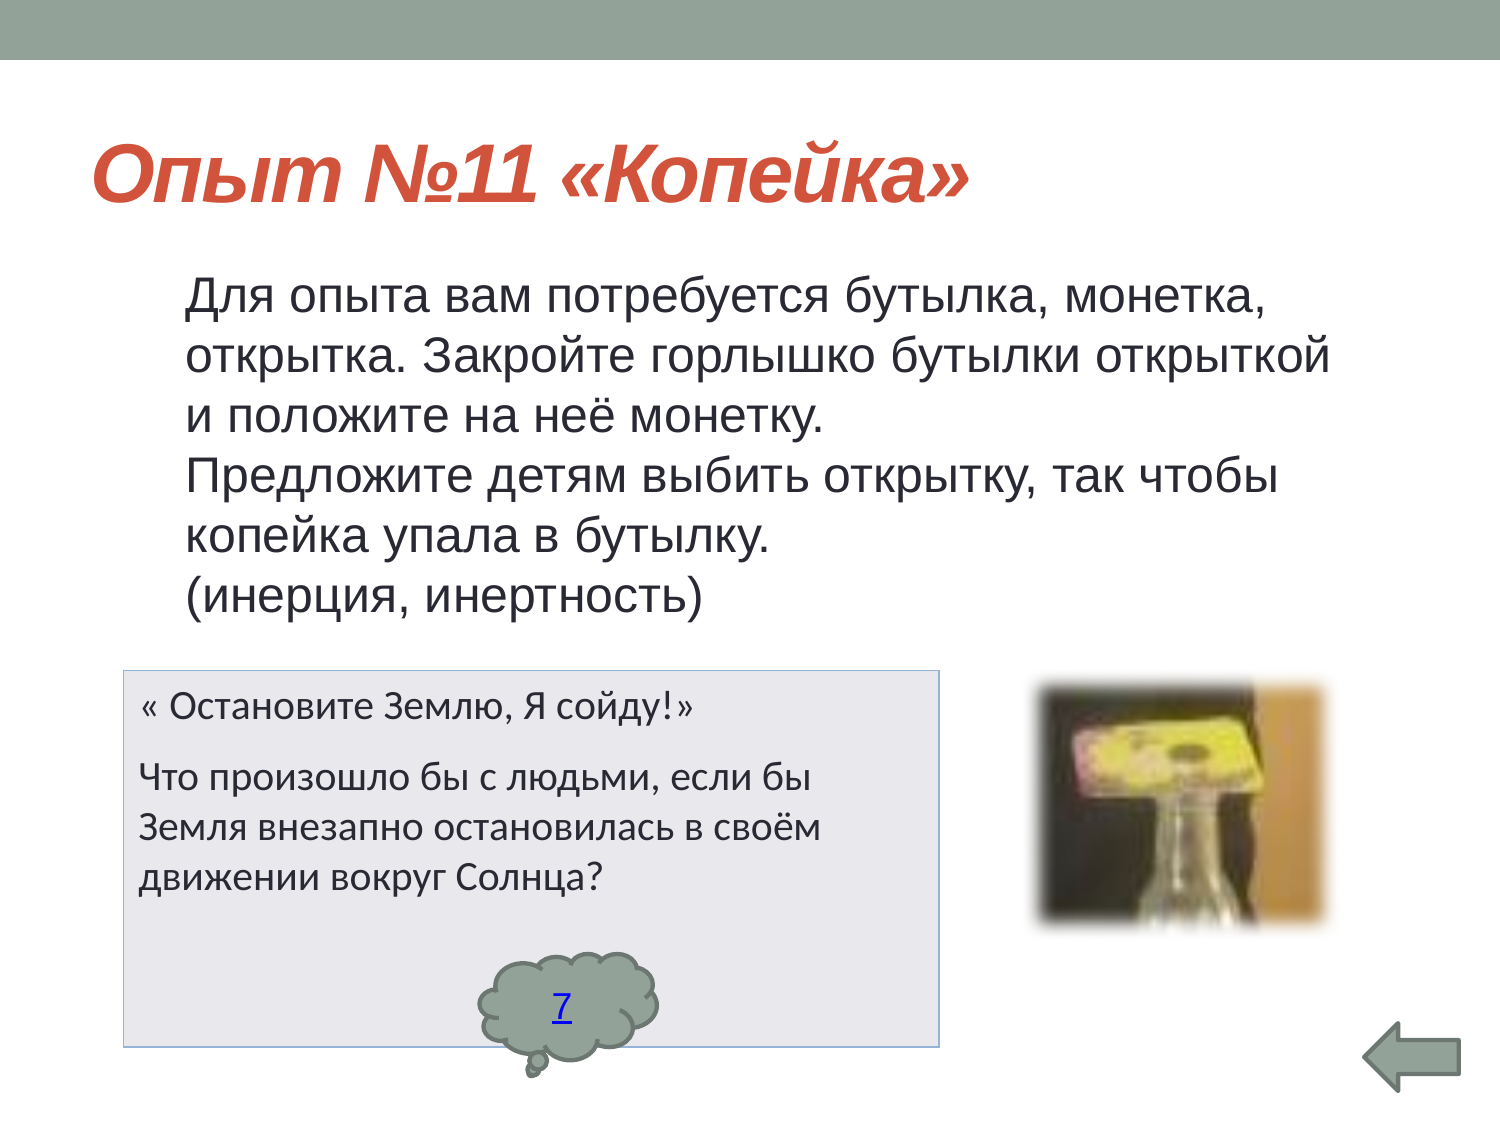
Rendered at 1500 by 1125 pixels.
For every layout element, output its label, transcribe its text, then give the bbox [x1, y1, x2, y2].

text_box [1362, 1021, 1461, 1094]
text_box « Остановите Землю, Я сойду!» Что произошло бы с людьми, если бы Земля внезапно остановилась в своём движении вокруг Солнца? [123, 670, 939, 1047]
title Опыт №11 «Копейка» [75, 87, 1425, 250]
text_box 7 [477, 951, 660, 1079]
text_box Для опыта вам потребуется бутылка, монетка, открытка. Закройте горлышко бутылки открыткой и положите на неё монетку. Предложите детям выбить открытку, так чтобы копейка упала в бутылку. (инерция, инертность) [171, 255, 1365, 631]
picture [1021, 668, 1341, 941]
